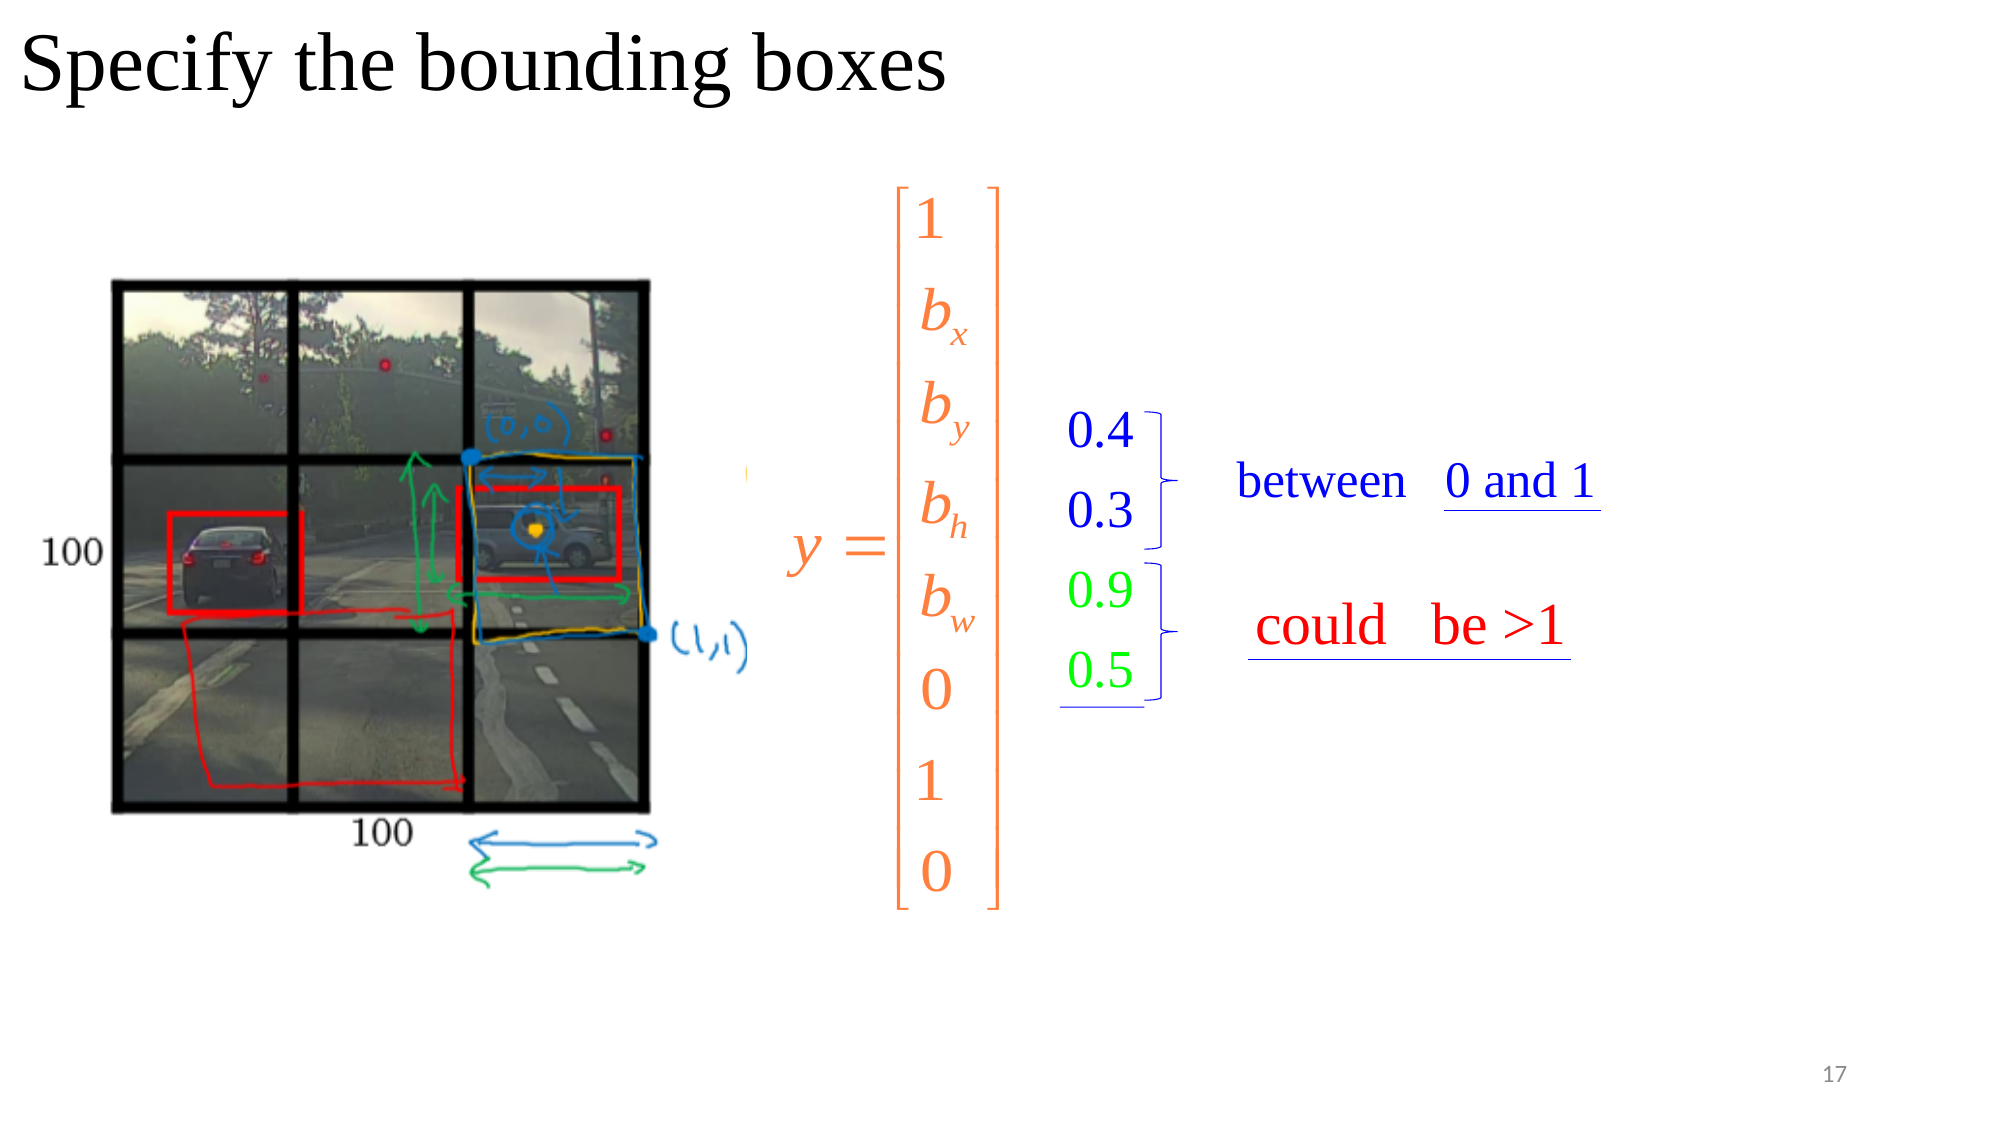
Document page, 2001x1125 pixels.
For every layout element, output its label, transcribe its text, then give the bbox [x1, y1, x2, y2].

picture [22, 264, 748, 891]
slide_number 17 [1412, 1042, 1863, 1103]
text_box Specify the bounding boxes [4, 0, 964, 115]
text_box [1228, 450, 1601, 511]
text_box [1145, 562, 1178, 701]
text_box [1247, 589, 1572, 659]
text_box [1059, 397, 1145, 701]
text_box [1145, 411, 1178, 550]
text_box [776, 174, 1027, 924]
